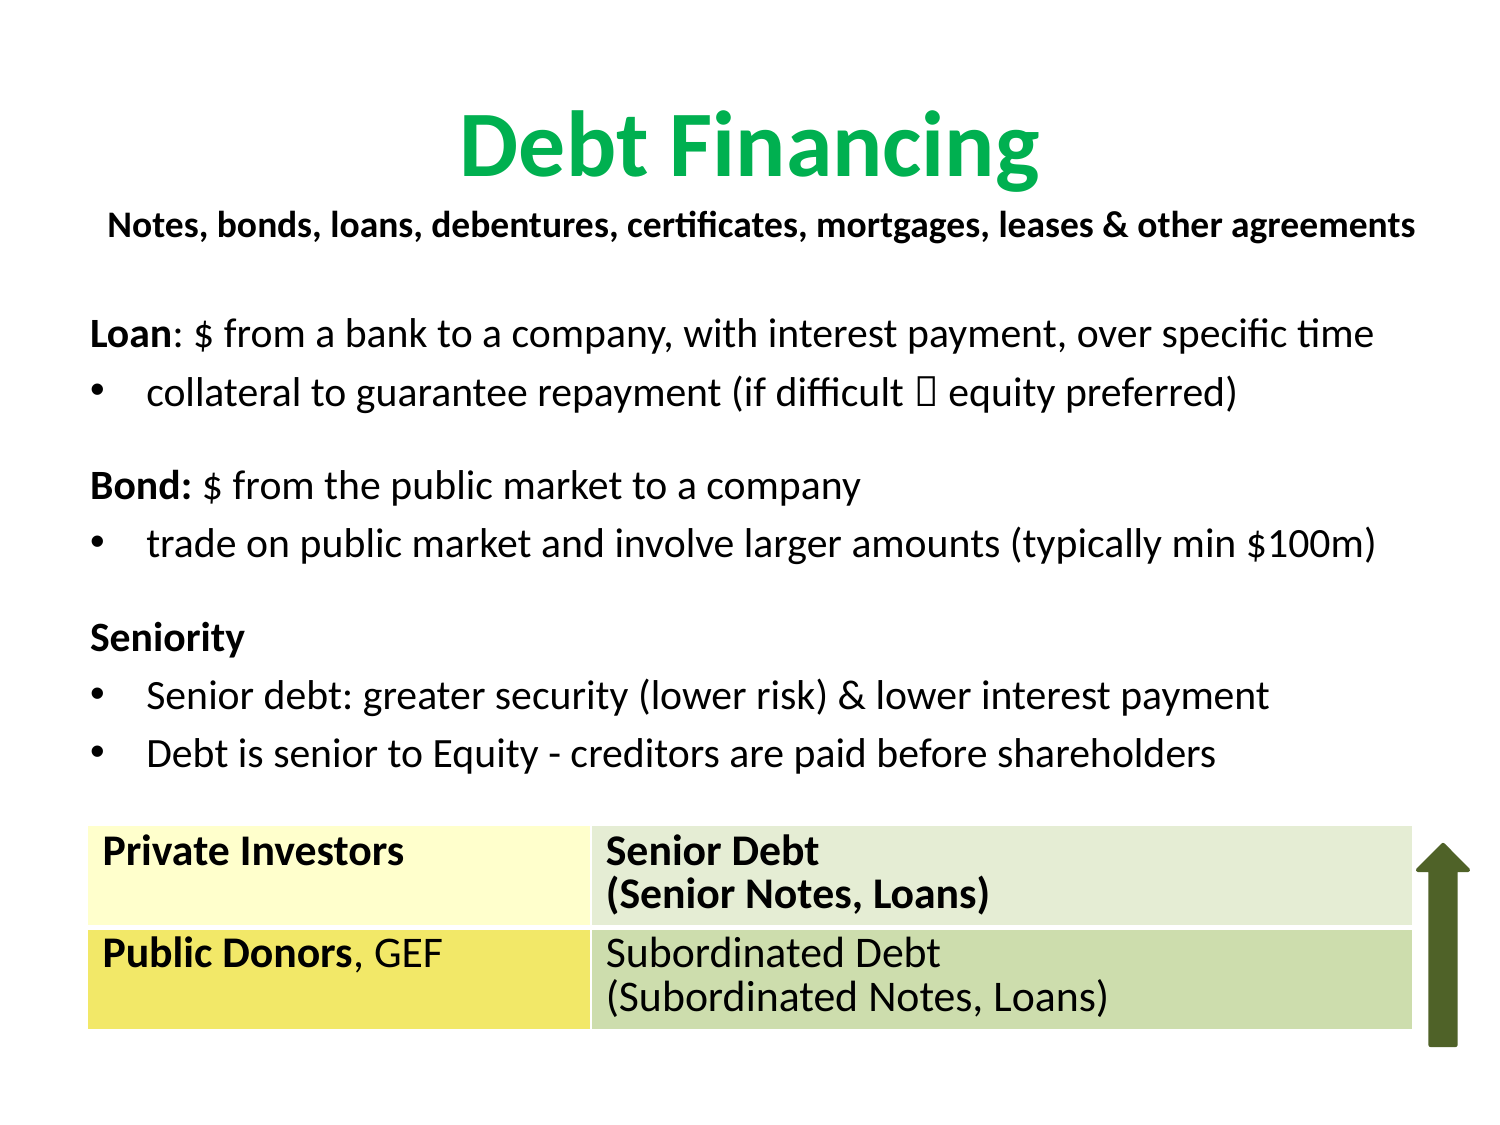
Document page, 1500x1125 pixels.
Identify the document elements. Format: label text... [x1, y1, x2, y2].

text_box [1416, 842, 1470, 1048]
title Debt Financing [75, 45, 1425, 192]
table_cell Public Donors, GEF [88, 930, 590, 1029]
table_header Senior Debt (Senior Notes, Loans) [592, 826, 1412, 925]
table_header Private Investors [88, 826, 590, 925]
table_cell Subordinated Debt (Subordinated Notes, Loans) [592, 930, 1412, 1029]
list Notes, bonds, loans, debentures, certificates, mortgages, leases & other agreements Loan: $ from a bank to a company, with interest payment, over specific time collateral to guarantee repayment (if difficult  equity preferred) Bond: $ from the public market to a company trade on public market and involve larger amounts (typically min $100m) Seniority Senior debt: greater security (lower risk) & lower interest payment Debt is senior to Equity - creditors are paid before shareholders [75, 192, 1450, 763]
